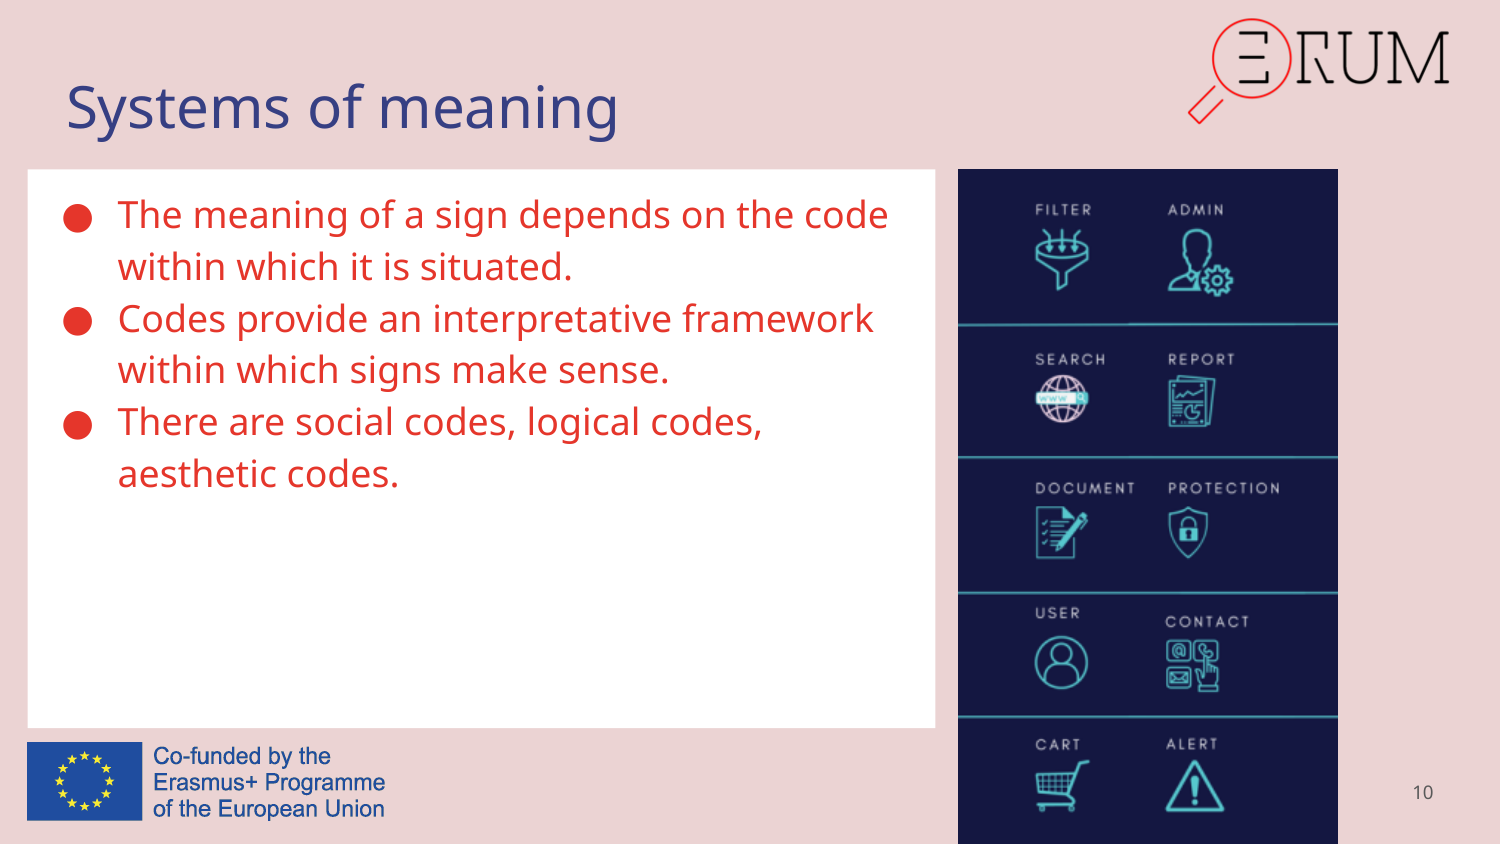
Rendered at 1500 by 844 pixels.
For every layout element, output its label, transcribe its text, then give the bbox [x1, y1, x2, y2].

title Systems of meaning [51, 55, 1168, 150]
slide_number 10 [1358, 761, 1449, 826]
picture [958, 169, 1338, 844]
list The meaning of a sign depends on the code within which it is situated. Codes provide an interpretative framework within which signs make sense. There are social codes, logical codes, aesthetic codes. [27, 169, 936, 729]
picture [1136, 0, 1500, 137]
picture [27, 742, 385, 821]
